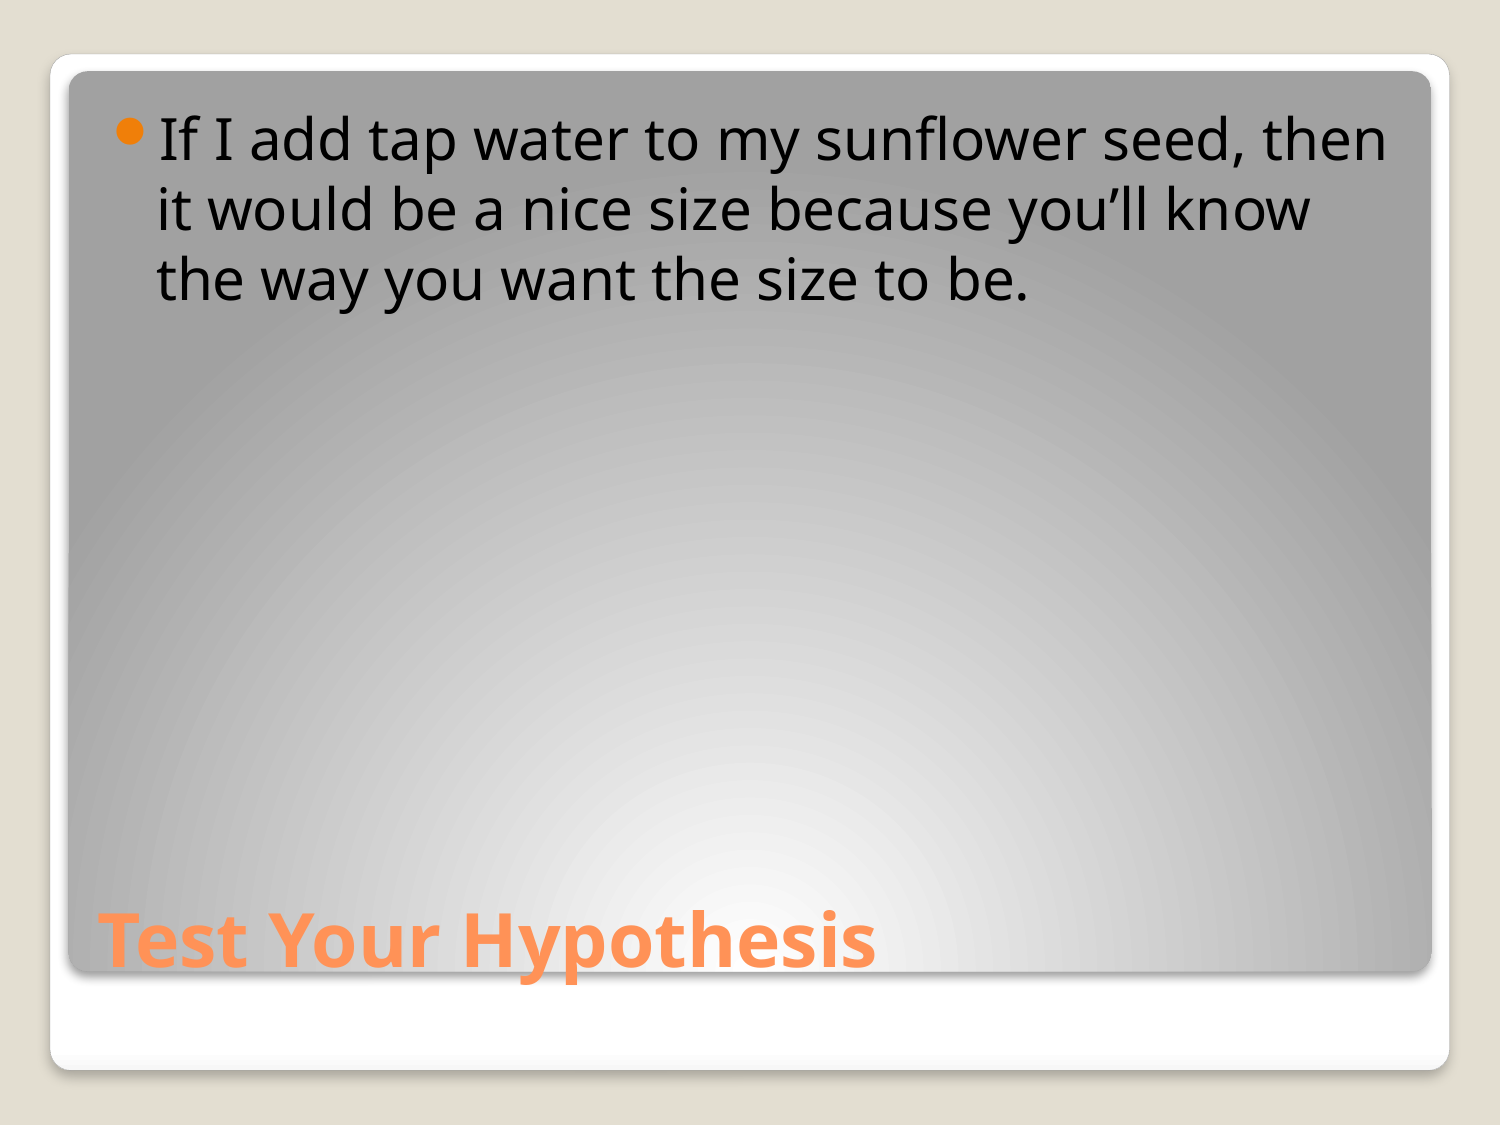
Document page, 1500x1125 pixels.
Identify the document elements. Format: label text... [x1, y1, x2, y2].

title Test Your Hypothesis [82, 817, 1425, 990]
list If I add tap water to my sunflower seed, then it would be a nice size because you’ll know the way you want the size to be. [82, 86, 1425, 774]
